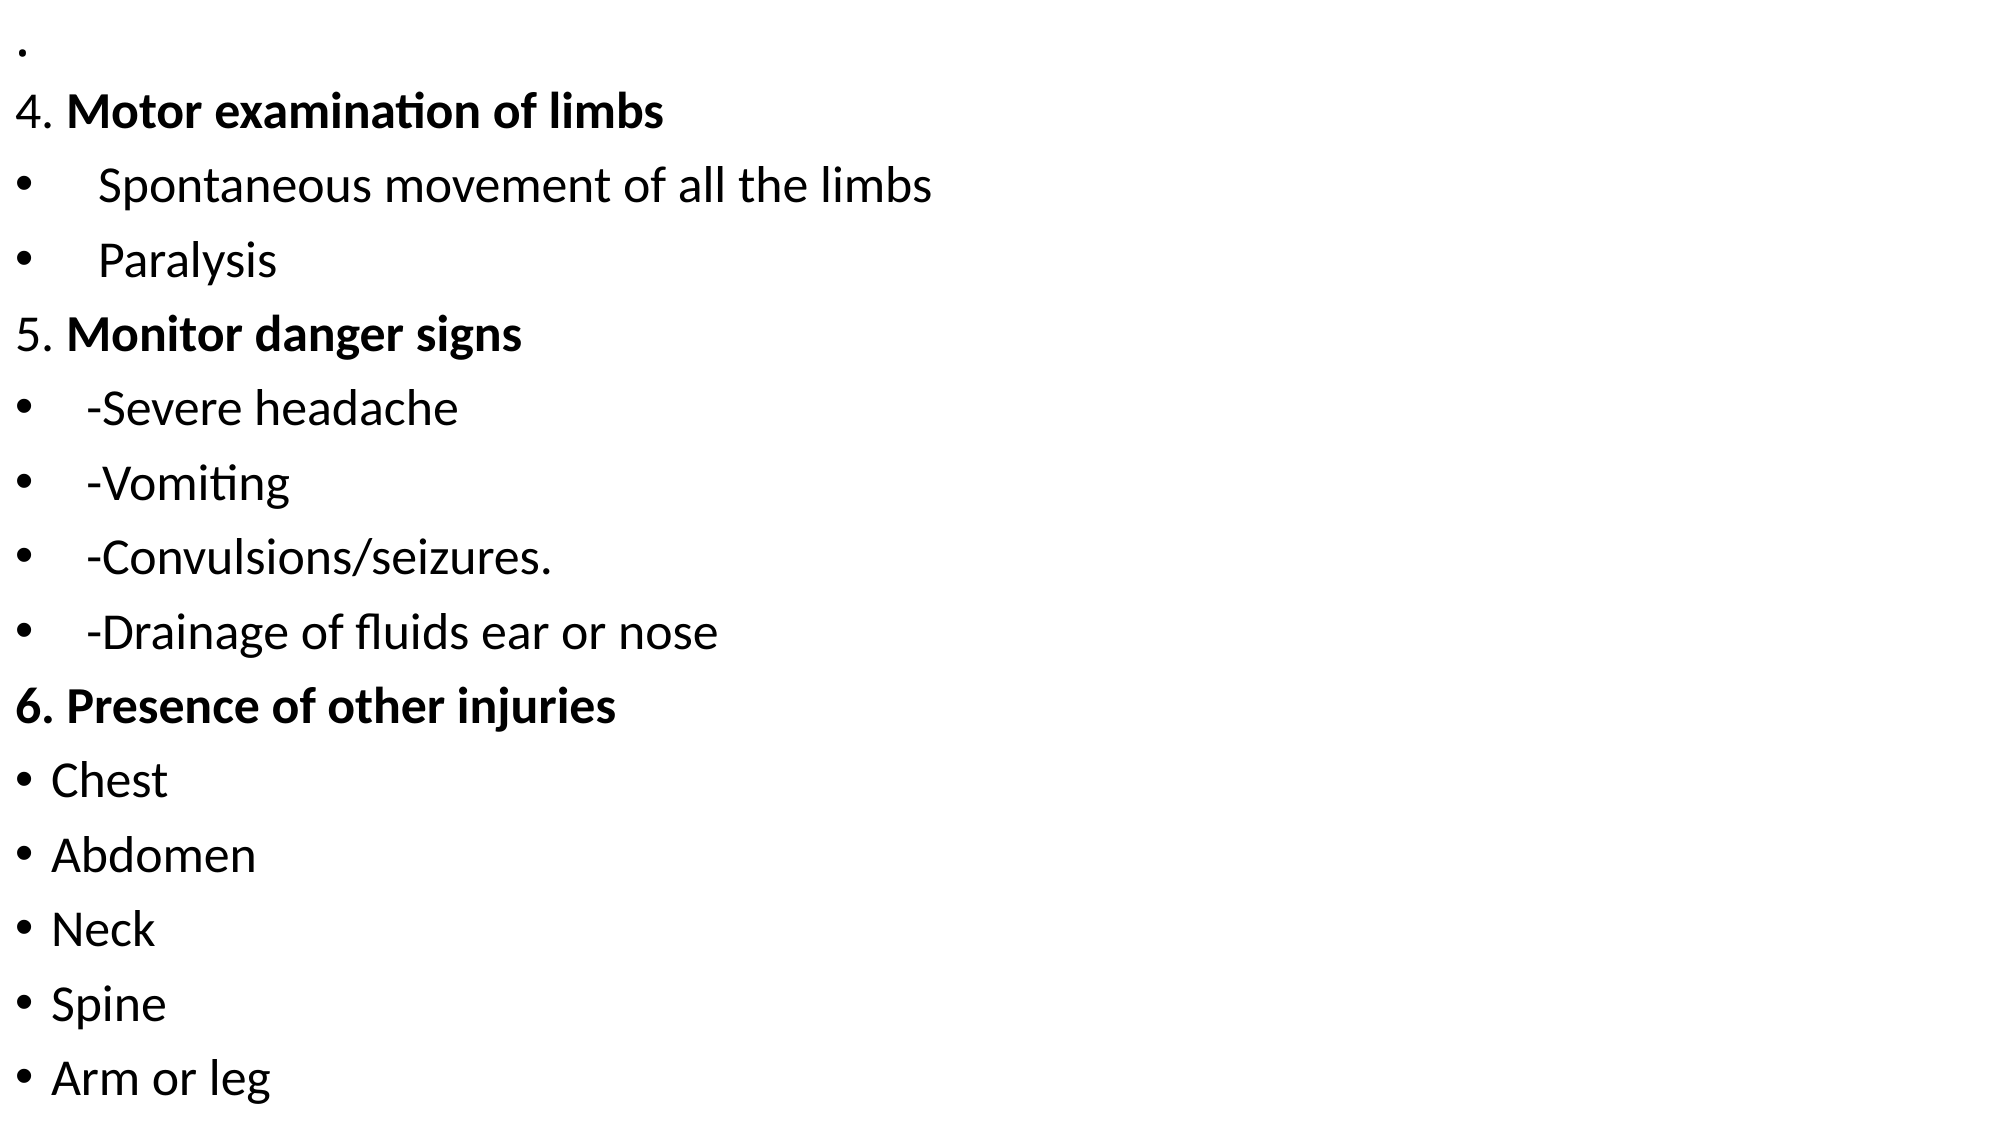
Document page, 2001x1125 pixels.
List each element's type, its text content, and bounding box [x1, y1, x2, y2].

list 4. Motor examination of limbs Spontaneous movement of all the limbs Paralysis 5. Monitor danger signs -Severe headache -Vomiting -Convulsions/seizures. -Drainage of fluids ear or nose 6. Presence of other injuries Chest Abdomen Neck Spine Arm or leg [0, 76, 2000, 1125]
title . [0, 0, 1863, 76]
